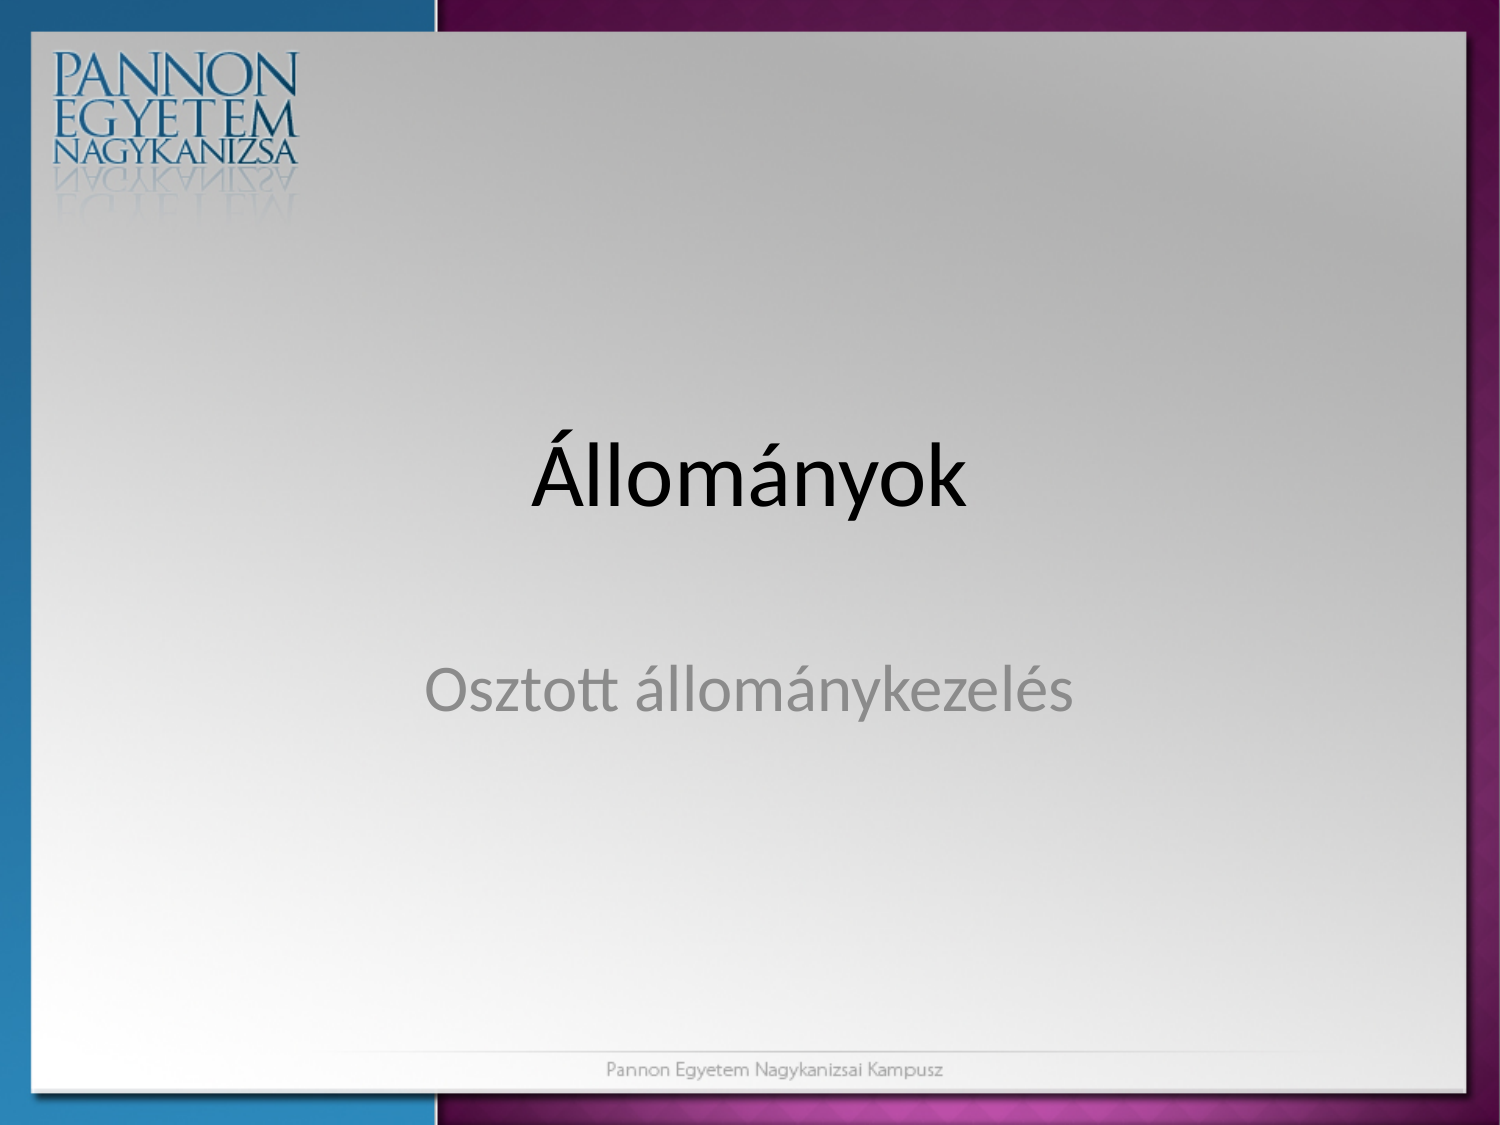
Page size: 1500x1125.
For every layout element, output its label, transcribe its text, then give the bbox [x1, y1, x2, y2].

picture [0, 0, 1500, 1125]
subtitle Osztott állománykezelés [225, 637, 1275, 925]
title Állományok [112, 349, 1388, 591]
